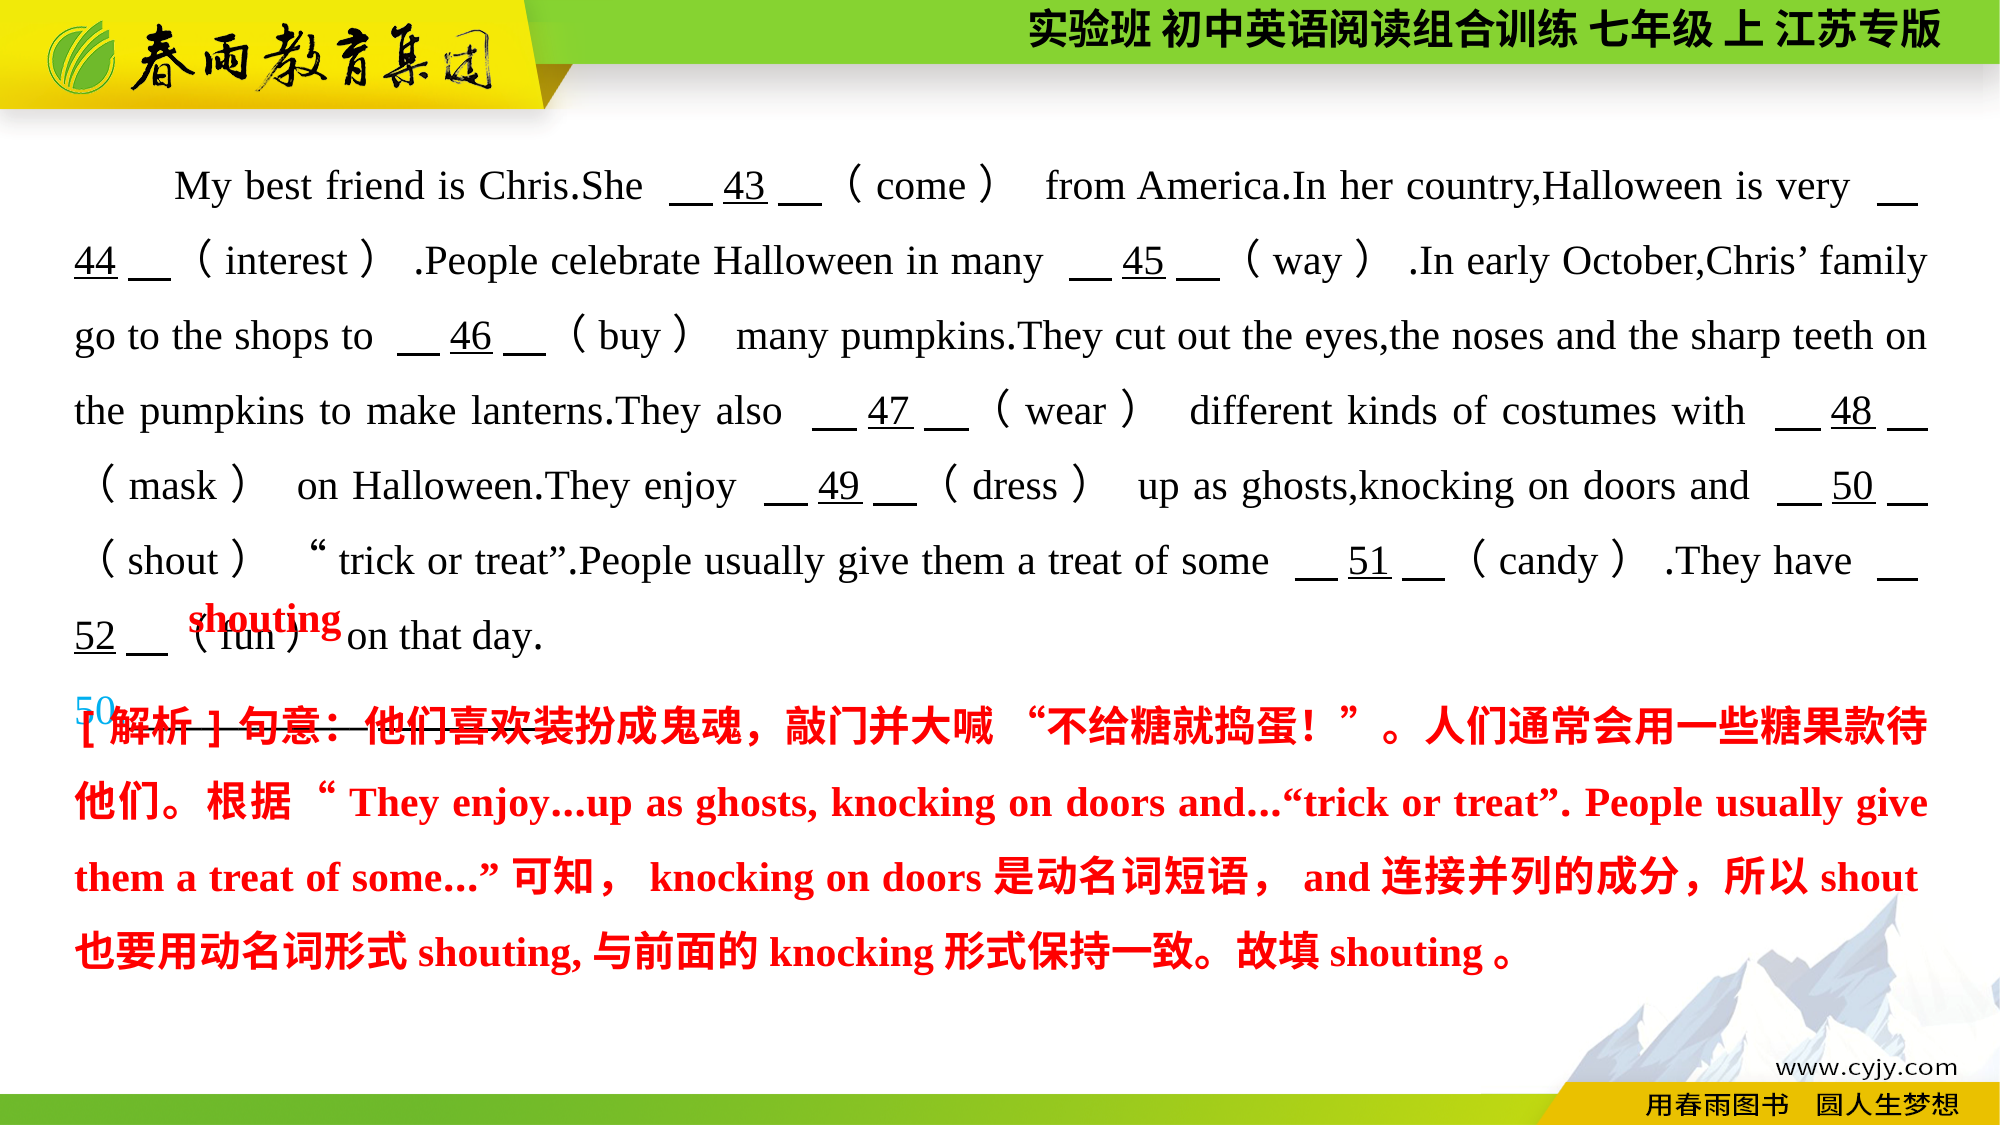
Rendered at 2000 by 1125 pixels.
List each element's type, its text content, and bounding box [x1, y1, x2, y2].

list My best friend is Chris.She 43 （come） from America.In her country,Halloween is very 44 （interest）.People celebrate Halloween in many 45 （way）.In early October,Chris’ family go to the shops to 46 （buy） many pumpkins.They cut out the eyes,the noses and the sharp teeth on the pumpkins to make lanterns.They also 47 （wear） different kinds of costumes with 48 （mask） on Halloween.They enjoy 49 （dress） up as ghosts,knocking on doors and 50 （shout） “trick or treat”.People usually give them a treat of some 51 （candy）.They have 52 （fun） on that day. 50._____________ [59, 125, 1944, 667]
text_box shouting [173, 583, 357, 649]
picture [0, 0, 2000, 1125]
text_box [解析]句意：他们喜欢装扮成鬼魂，敲门并大喊 “不给糖就捣蛋！”。人们通常会用一些糖果款待他们。根据“They enjoy...up as ghosts, knocking on doors and...“trick or treat”. People usually give them a treat of some...”可知，knocking on doors是动名词短语，and连接并列的成分，所以shout也要用动名词形式shouting,与前面的knocking形式保持一致。故填shouting。 [59, 667, 1944, 983]
